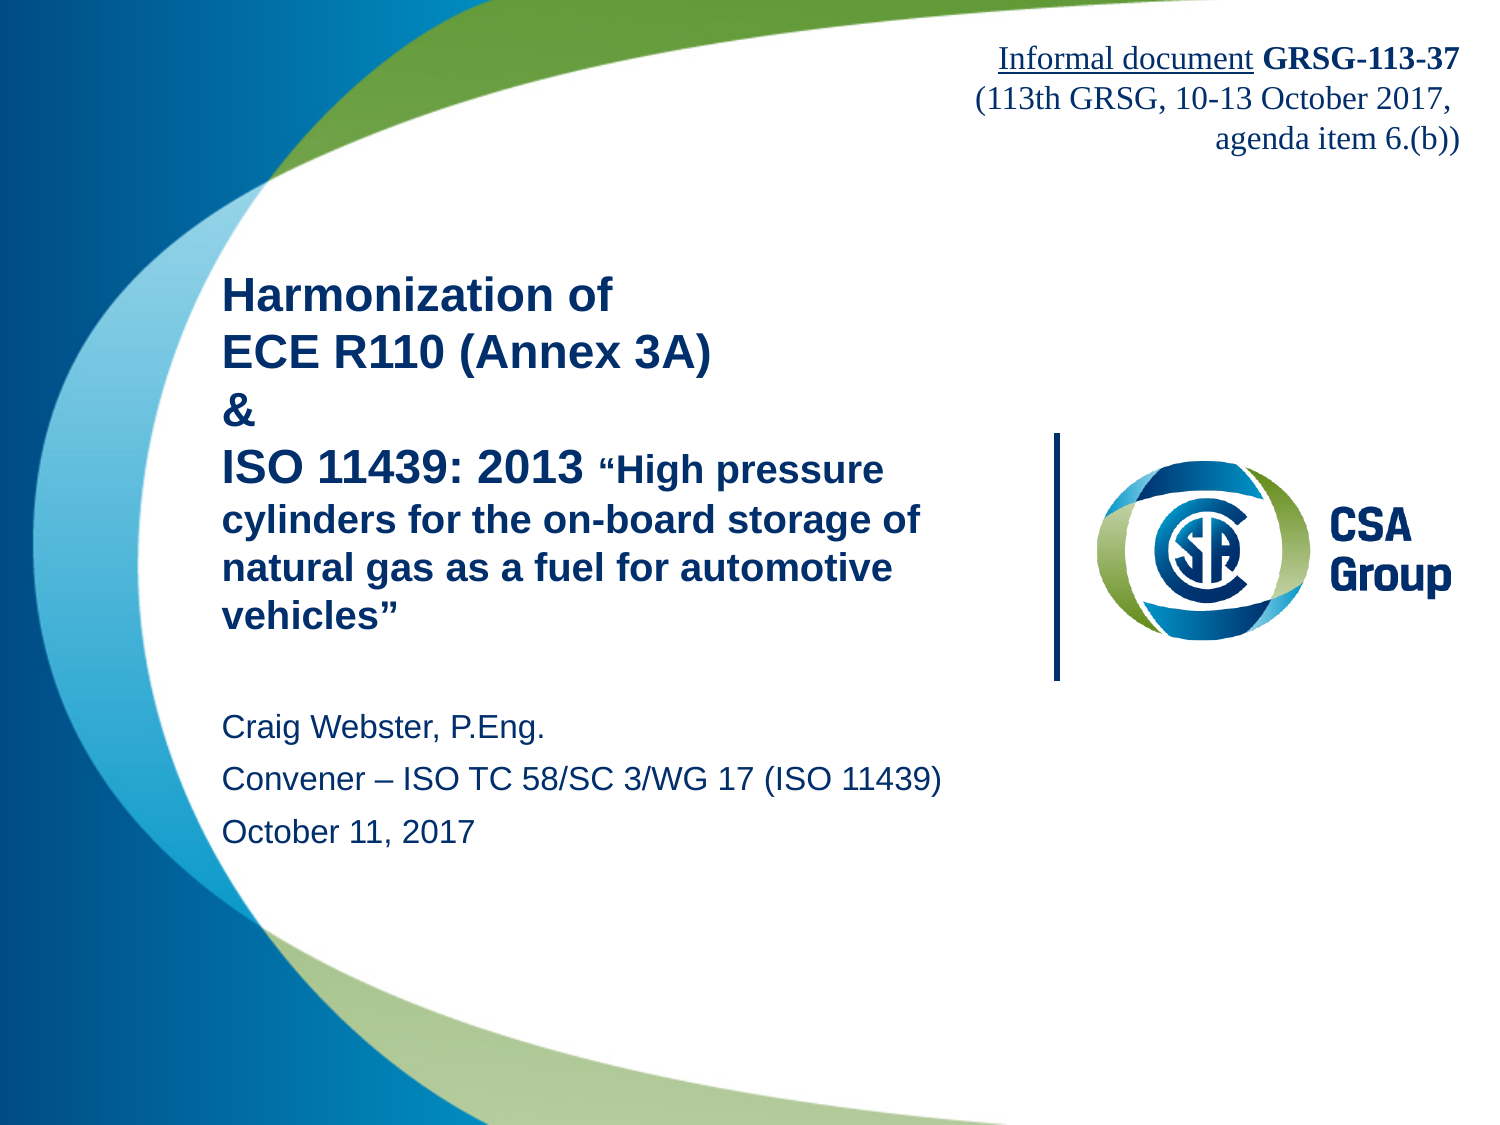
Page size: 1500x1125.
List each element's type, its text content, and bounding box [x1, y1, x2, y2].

picture [0, 0, 1500, 1125]
subtitle Craig Webster, P.Eng. Convener – ISO TC 58/SC 3/WG 17 (ISO 11439) October 11, 2017 [206, 645, 1022, 882]
title Harmonization of ECE R110 (Annex 3A) & ISO 11439: 2013 “High pressure cylinders for the on-board storage of natural gas as a fuel for automotive vehicles” [206, 255, 1010, 645]
text_box Informal document GRSG-113-37 (113th GRSG, 10-13 October 2017, agenda item 6.(b)) [950, 30, 1463, 163]
